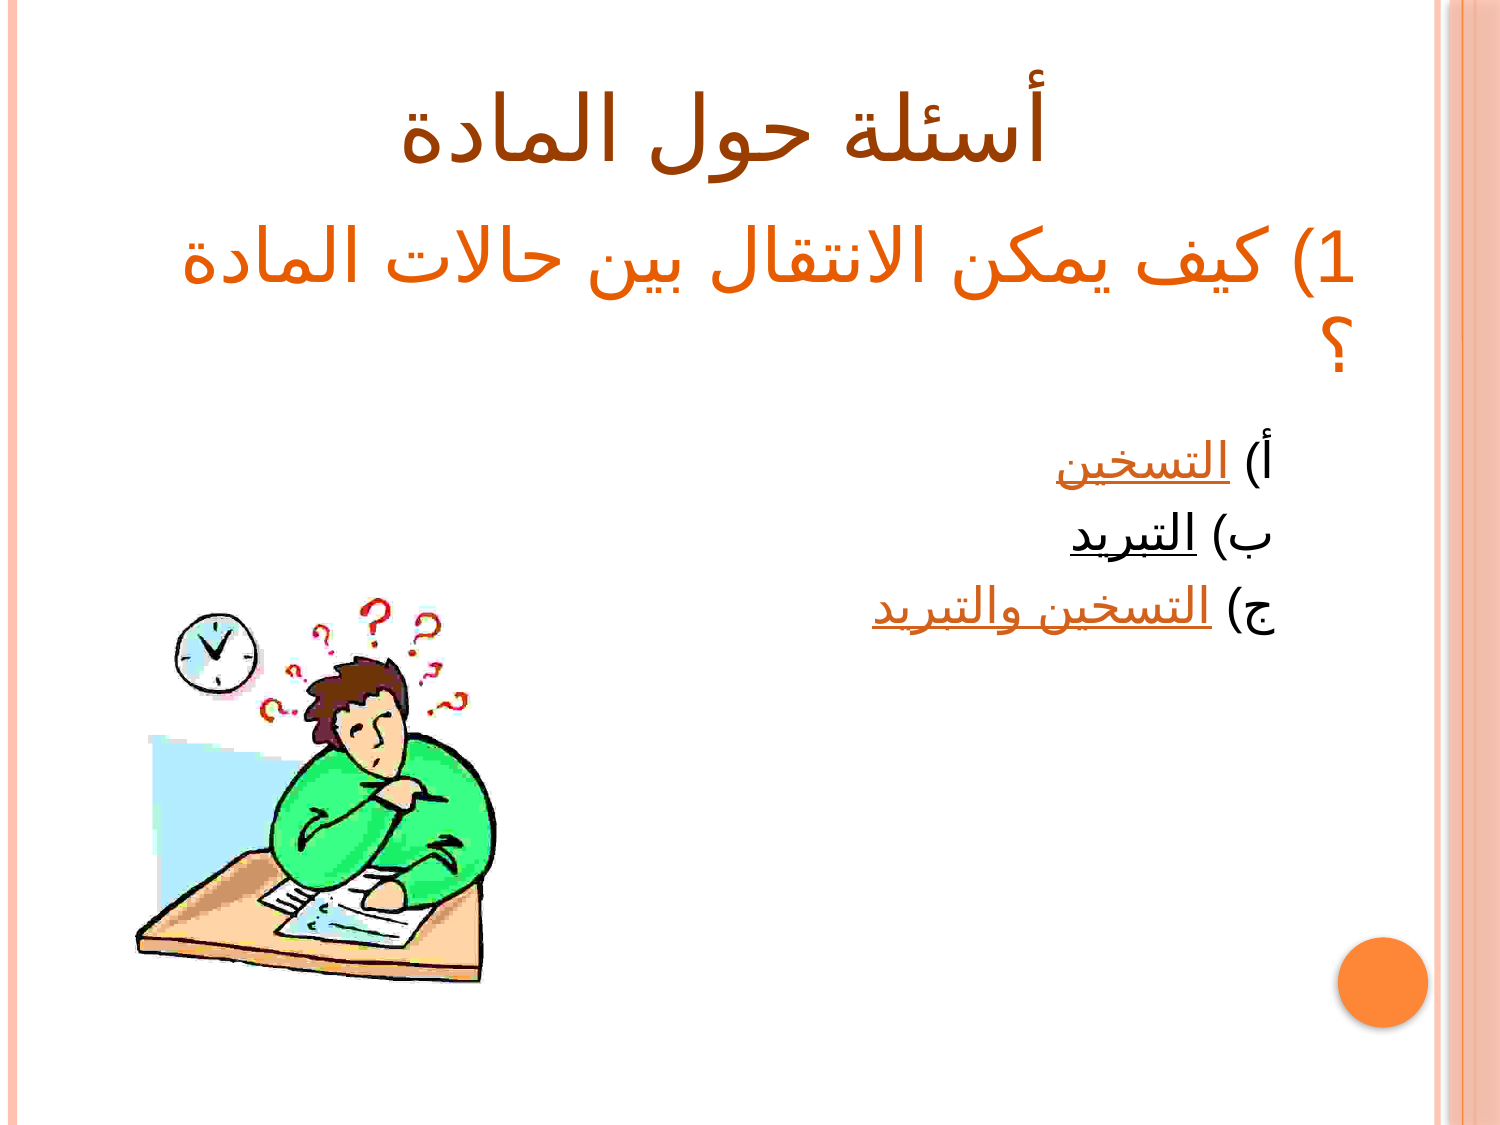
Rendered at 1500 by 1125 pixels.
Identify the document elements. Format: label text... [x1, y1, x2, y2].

text_box أسئلة حول المادة [112, 0, 1338, 188]
list أ) التسخين ب) التبريد ج) التسخين والتبريد [64, 420, 1290, 733]
title 1) كيف يمكن الانتقال بين حالات المادة ؟ [147, 208, 1373, 396]
picture [135, 597, 498, 985]
